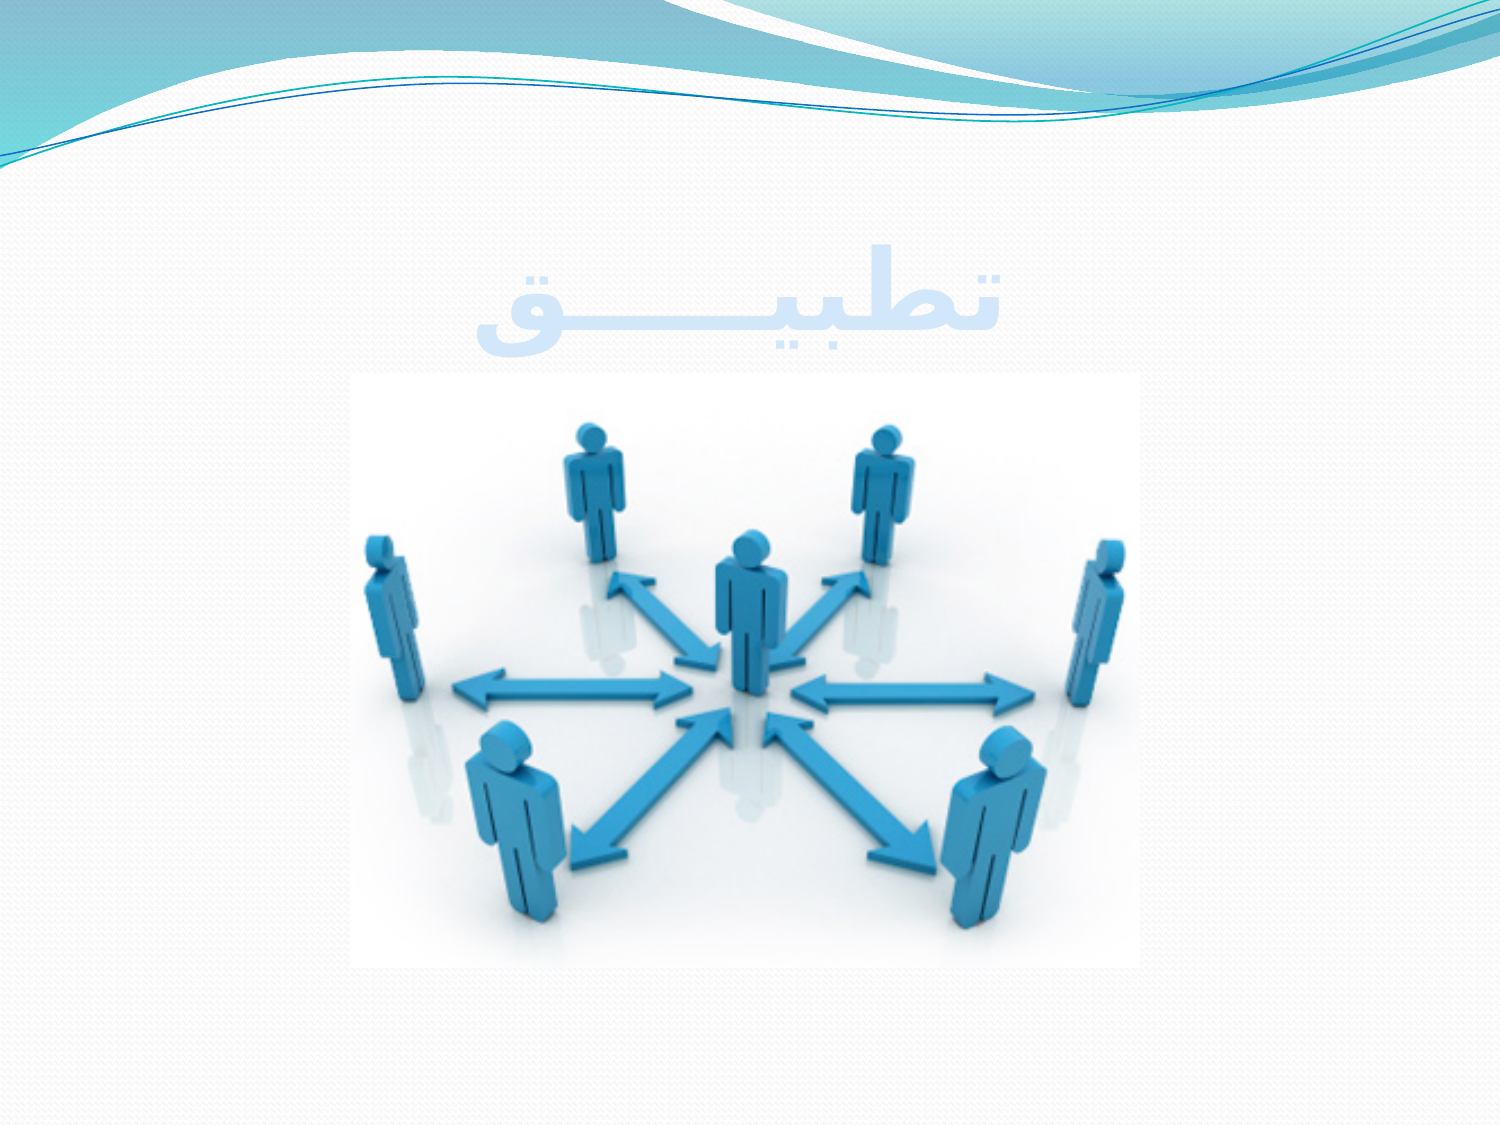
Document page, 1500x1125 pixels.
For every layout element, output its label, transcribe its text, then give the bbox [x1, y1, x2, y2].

picture [351, 374, 1140, 968]
text_box تطبيـــــق [427, 210, 1024, 361]
